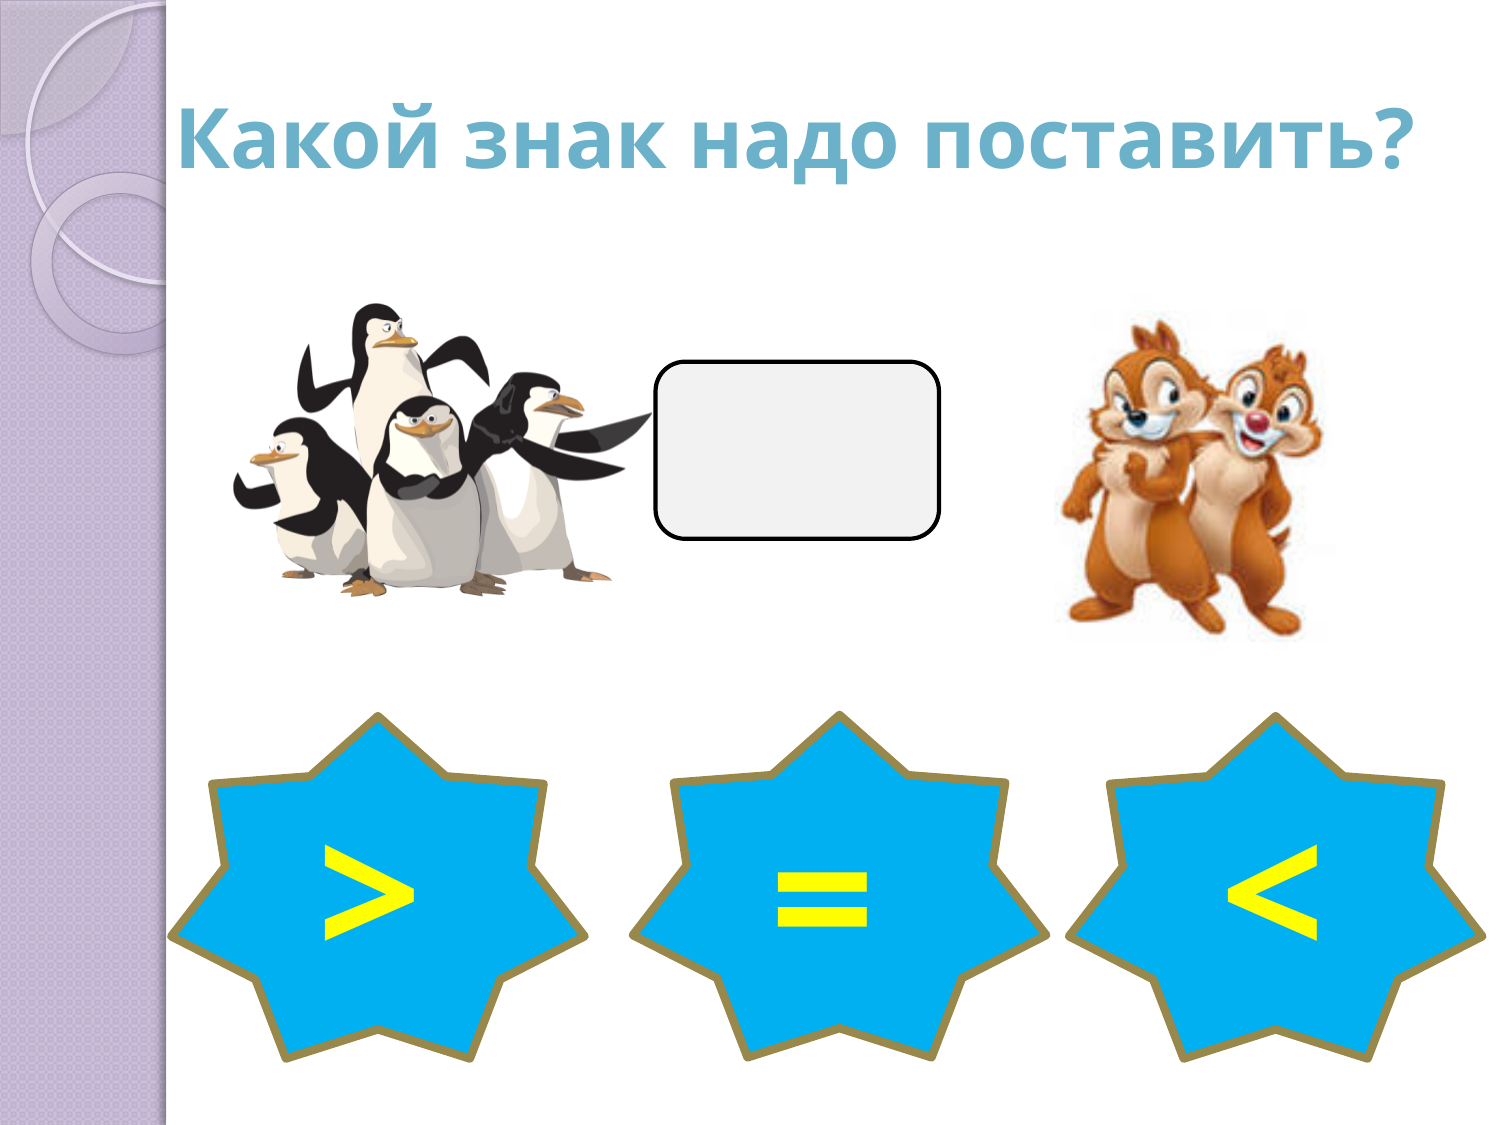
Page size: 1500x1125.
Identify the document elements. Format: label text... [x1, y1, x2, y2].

picture [1054, 292, 1336, 657]
text_box [1066, 778, 1148, 979]
text_box > [302, 768, 437, 1004]
text_box [630, 713, 1049, 1060]
text_box < [1148, 768, 1348, 1004]
text_box = [755, 773, 891, 1009]
text_box [1160, 774, 1485, 1061]
text_box Какой знак надо поставить? [159, 78, 1454, 194]
text_box [1213, 714, 1338, 768]
text_box [169, 714, 587, 1061]
picture [232, 303, 652, 598]
text_box [659, 359, 942, 541]
